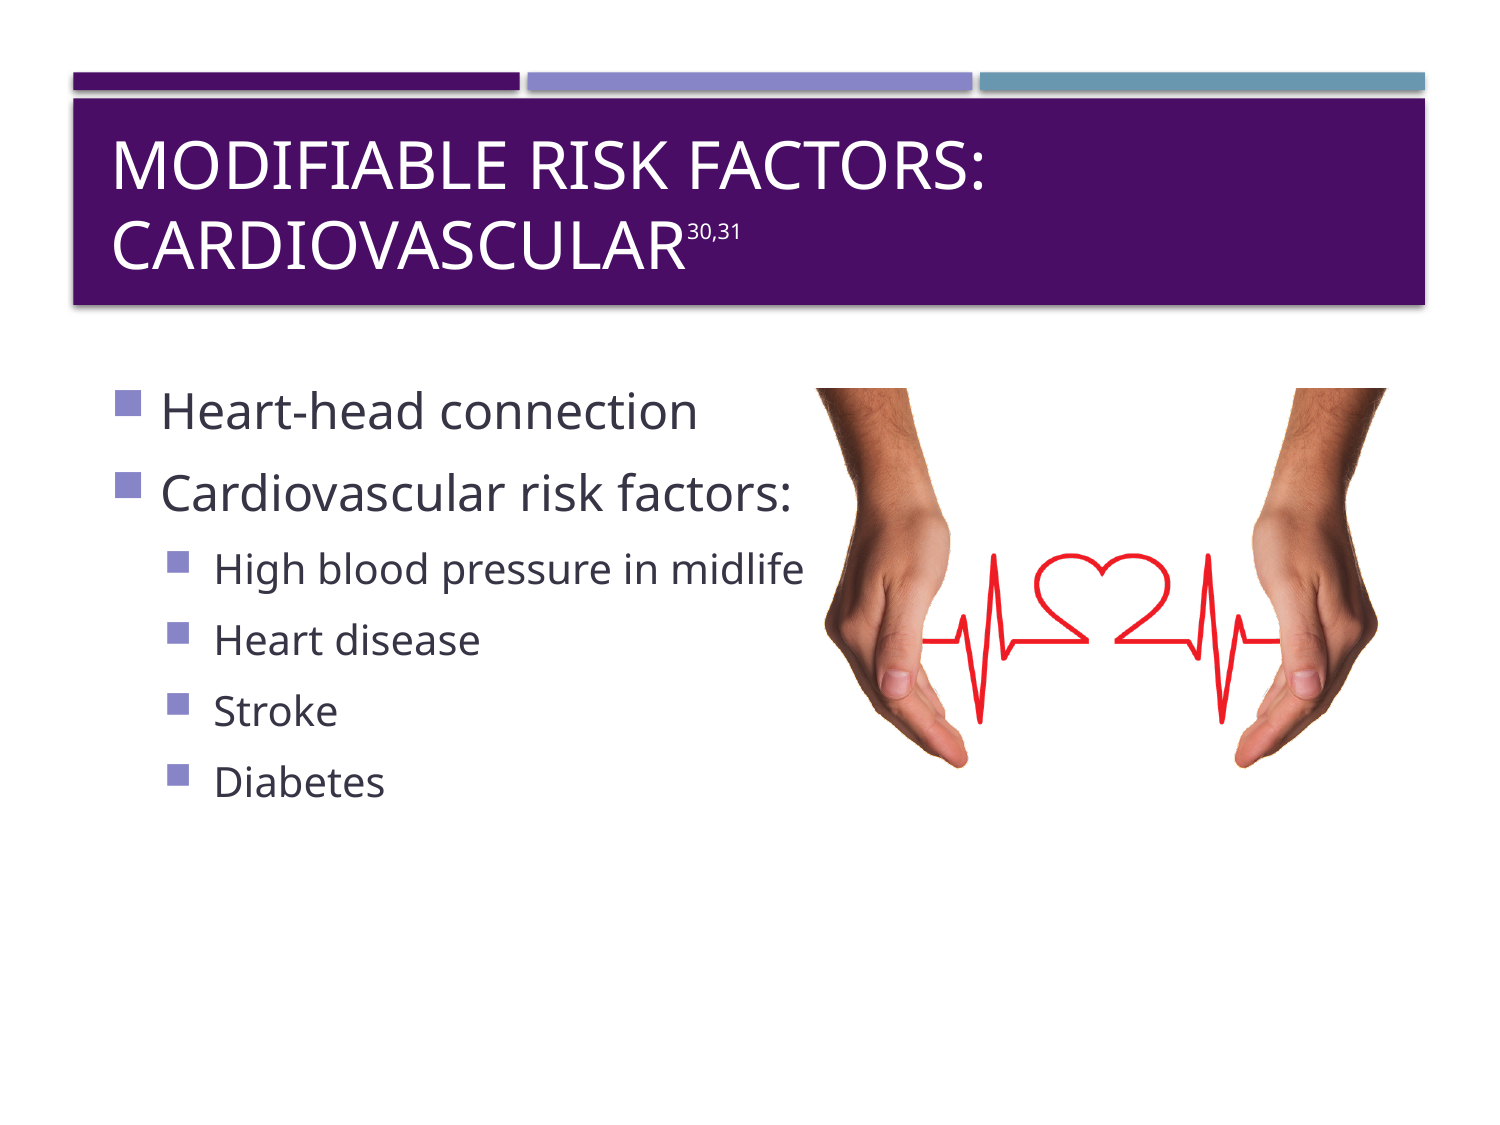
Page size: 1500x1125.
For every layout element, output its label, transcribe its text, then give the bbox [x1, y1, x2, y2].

list Heart-head connection Cardiovascular risk factors: High blood pressure in midlife Heart disease Stroke Diabetes [95, 365, 1406, 962]
picture [809, 387, 1393, 800]
title Modifiable Risk Factors: Cardiovascular30,31 [95, 112, 1406, 291]
